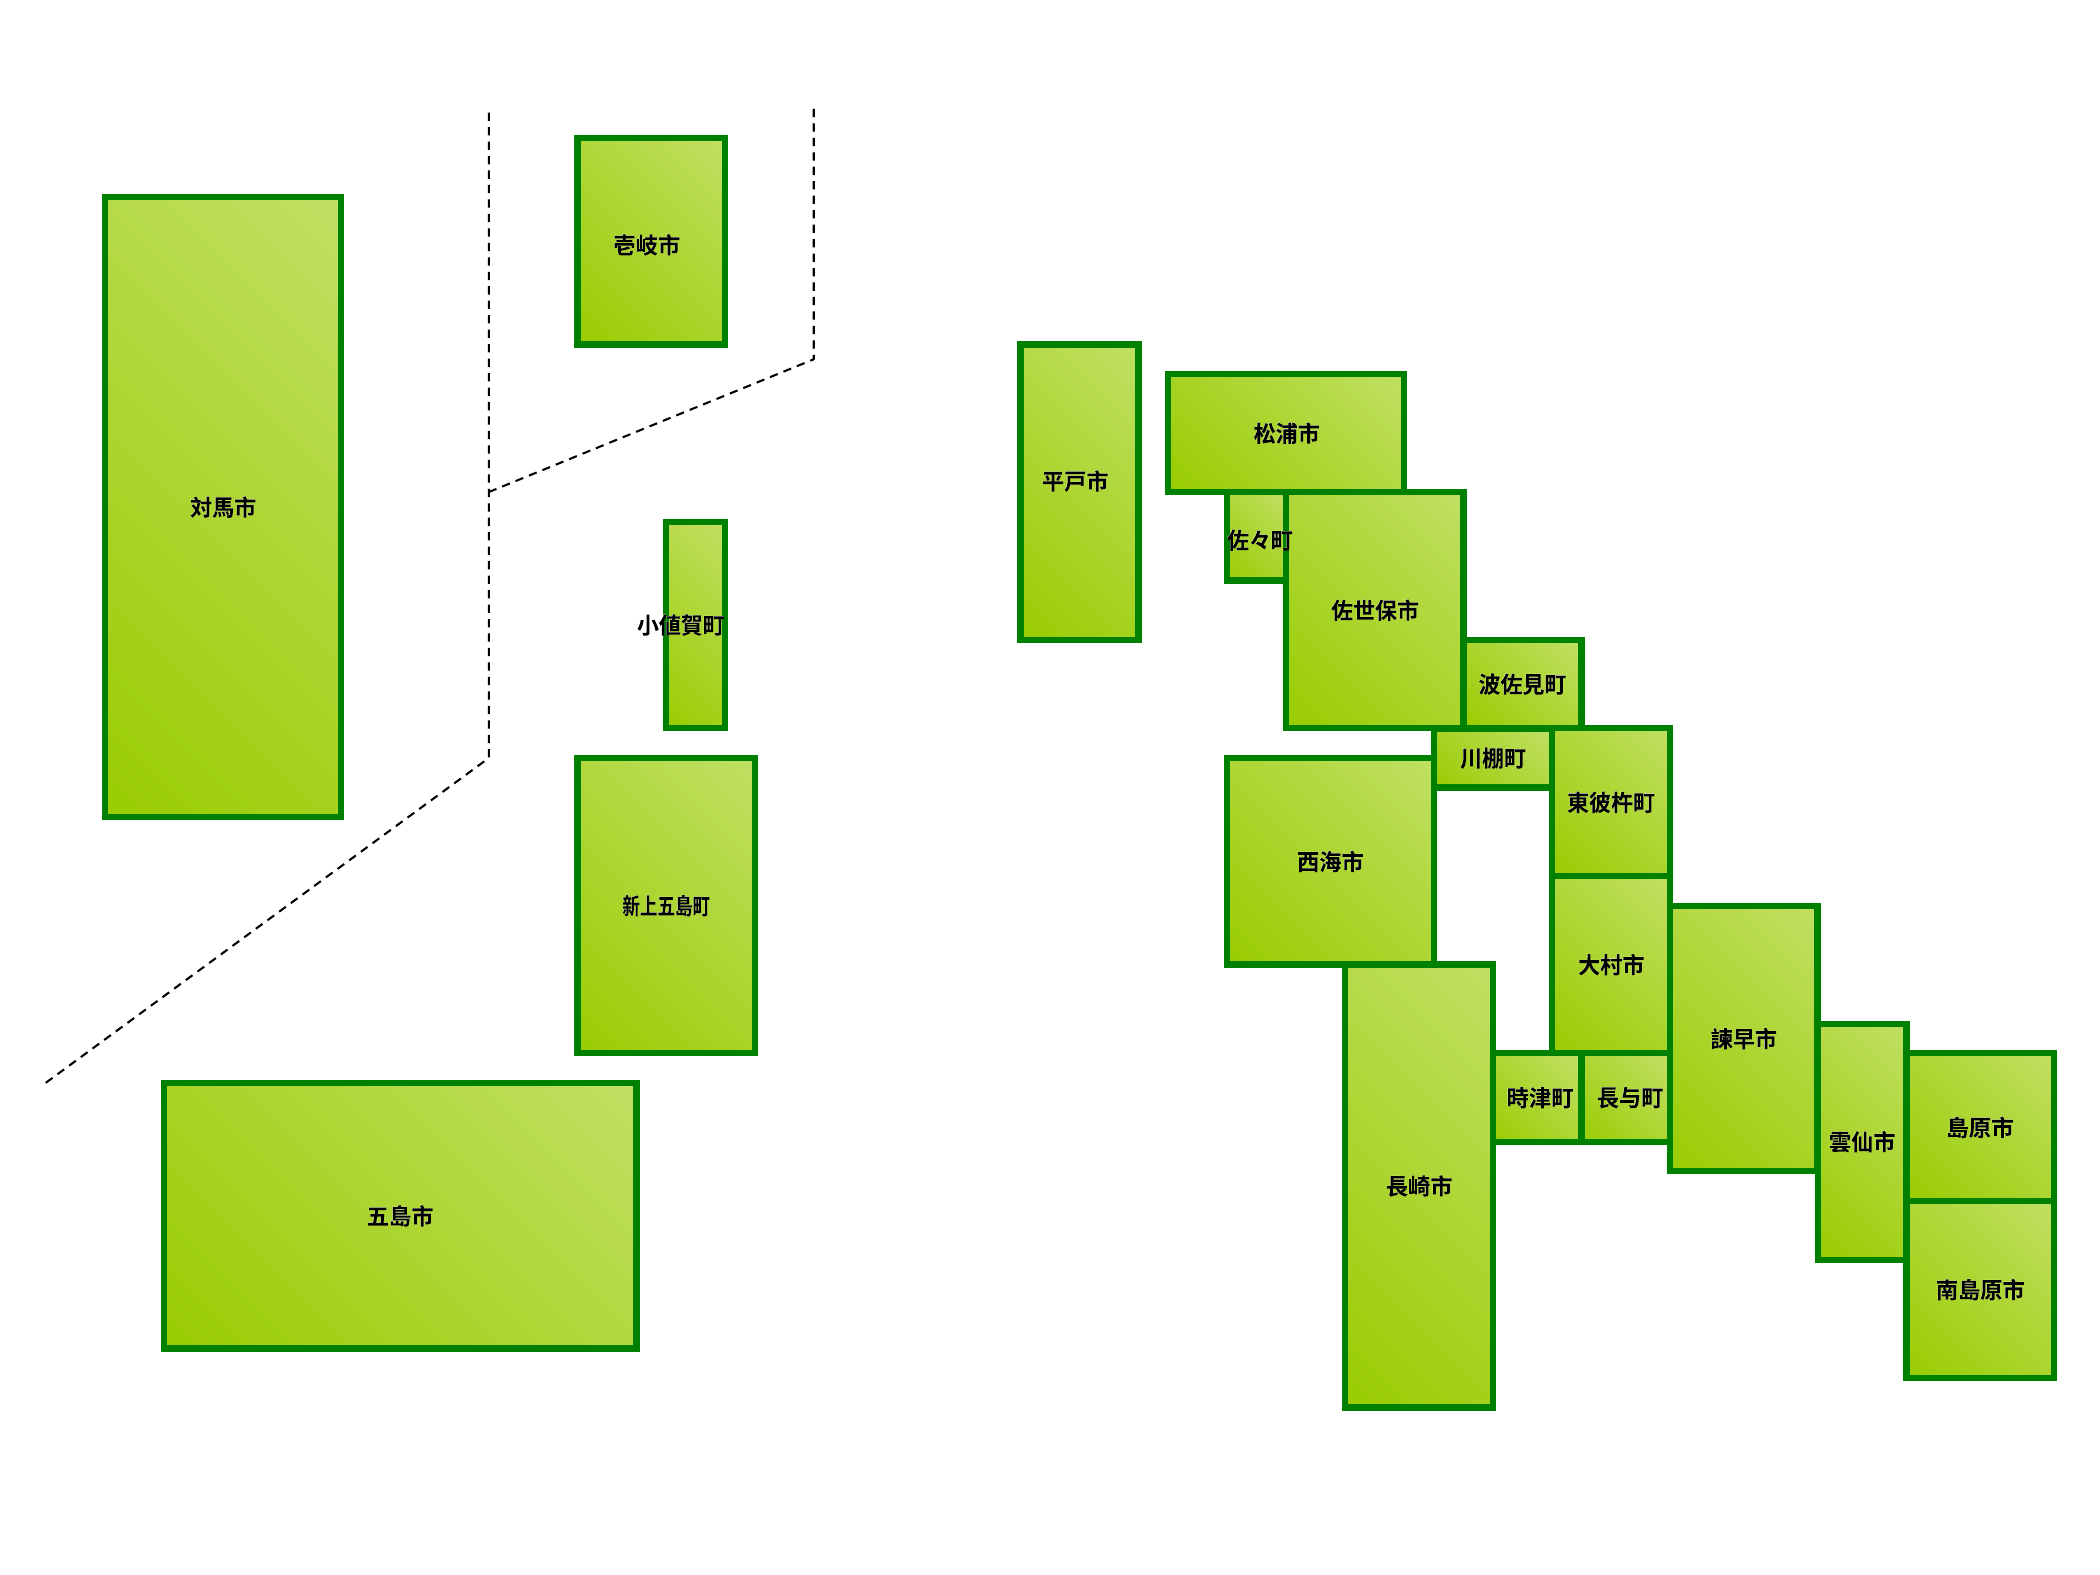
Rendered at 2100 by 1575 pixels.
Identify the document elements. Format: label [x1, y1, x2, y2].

text_box [1297, 850, 1364, 873]
text_box [1253, 421, 1320, 445]
text_box [1597, 1086, 1663, 1109]
text_box [1507, 1086, 1574, 1109]
text_box [1042, 469, 1108, 493]
text_box [1460, 746, 1526, 770]
text_box [1947, 1116, 2014, 1139]
text_box [1567, 791, 1655, 814]
text_box [45, 108, 814, 1083]
text_box [1331, 598, 1419, 622]
text_box [1829, 1130, 1895, 1153]
text_box [614, 233, 680, 256]
text_box [367, 1204, 433, 1227]
text_box [104, 137, 2055, 1408]
text_box [622, 894, 710, 917]
text_box [1478, 672, 1567, 696]
text_box [1710, 1027, 1777, 1050]
text_box [636, 613, 725, 637]
text_box [1578, 953, 1644, 976]
text_box [1936, 1278, 2025, 1301]
text_box [1226, 528, 1293, 552]
text_box [1386, 1174, 1452, 1198]
text_box [190, 495, 256, 519]
